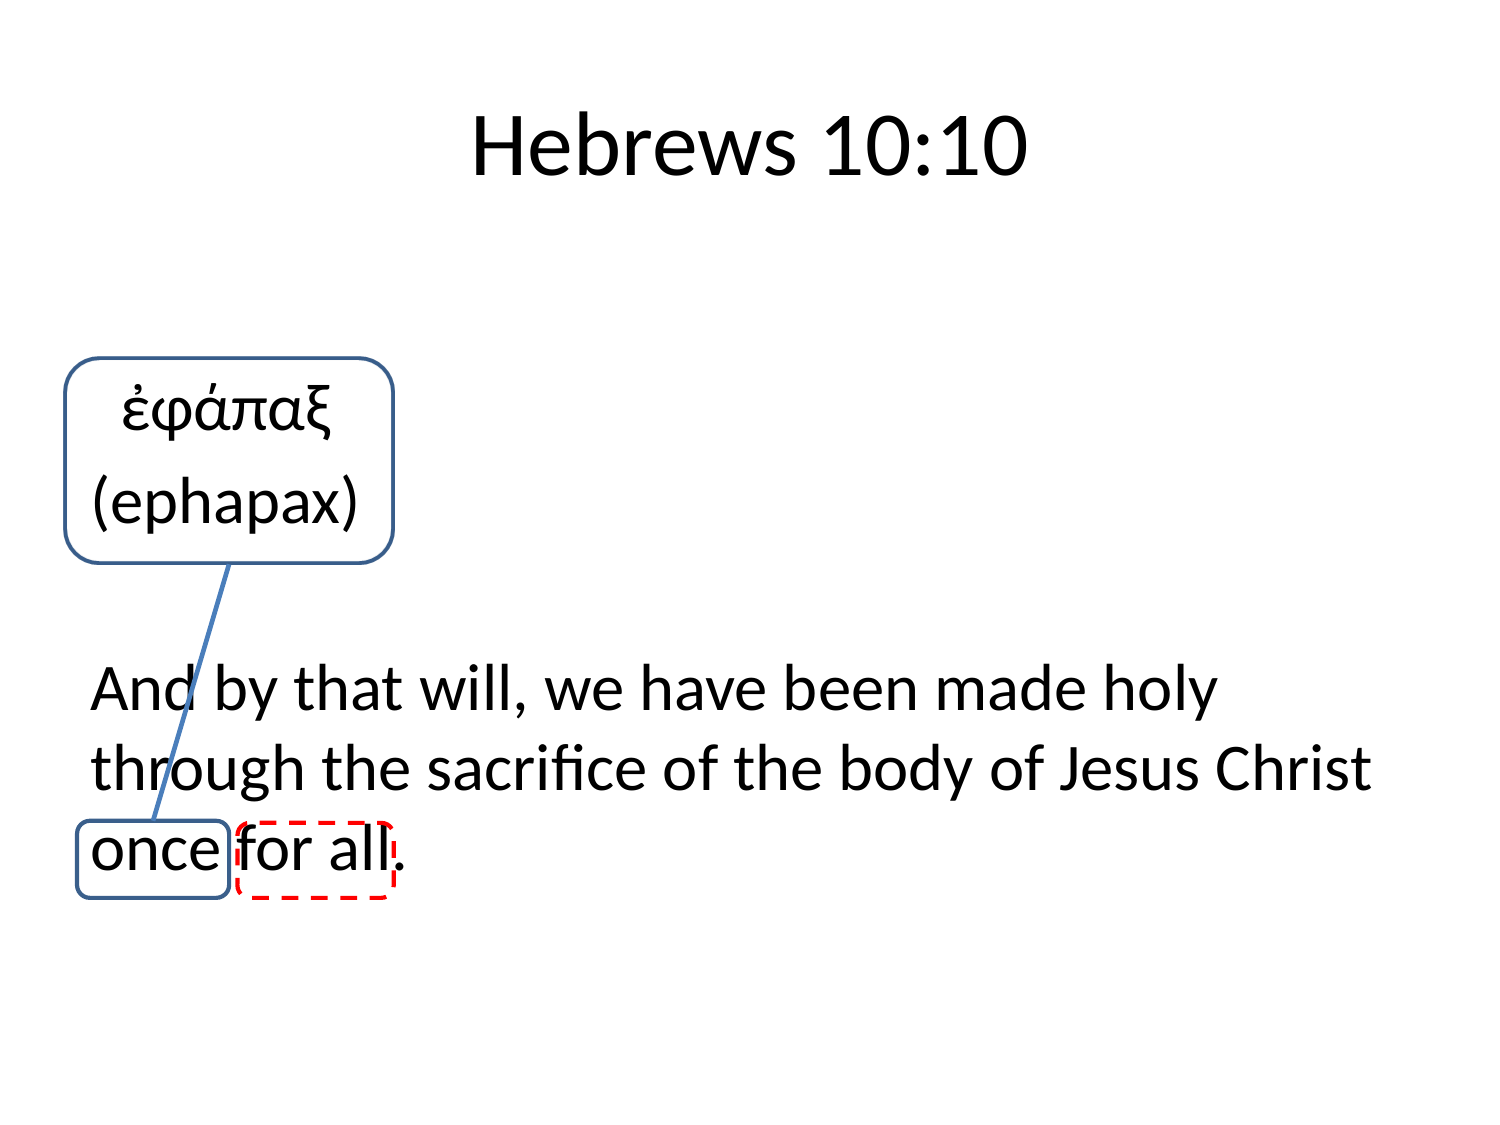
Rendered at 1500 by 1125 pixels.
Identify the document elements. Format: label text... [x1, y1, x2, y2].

picture [63, 356, 395, 565]
list ἐφάπαξ (ephapax) And by that will, we have been made holy through the sacrifice of the body of Jesus Christ once for all. [75, 262, 1425, 1005]
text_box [152, 564, 230, 822]
text_box [74, 818, 232, 900]
title Hebrews 10:10 [75, 45, 1425, 233]
text_box [235, 820, 396, 900]
